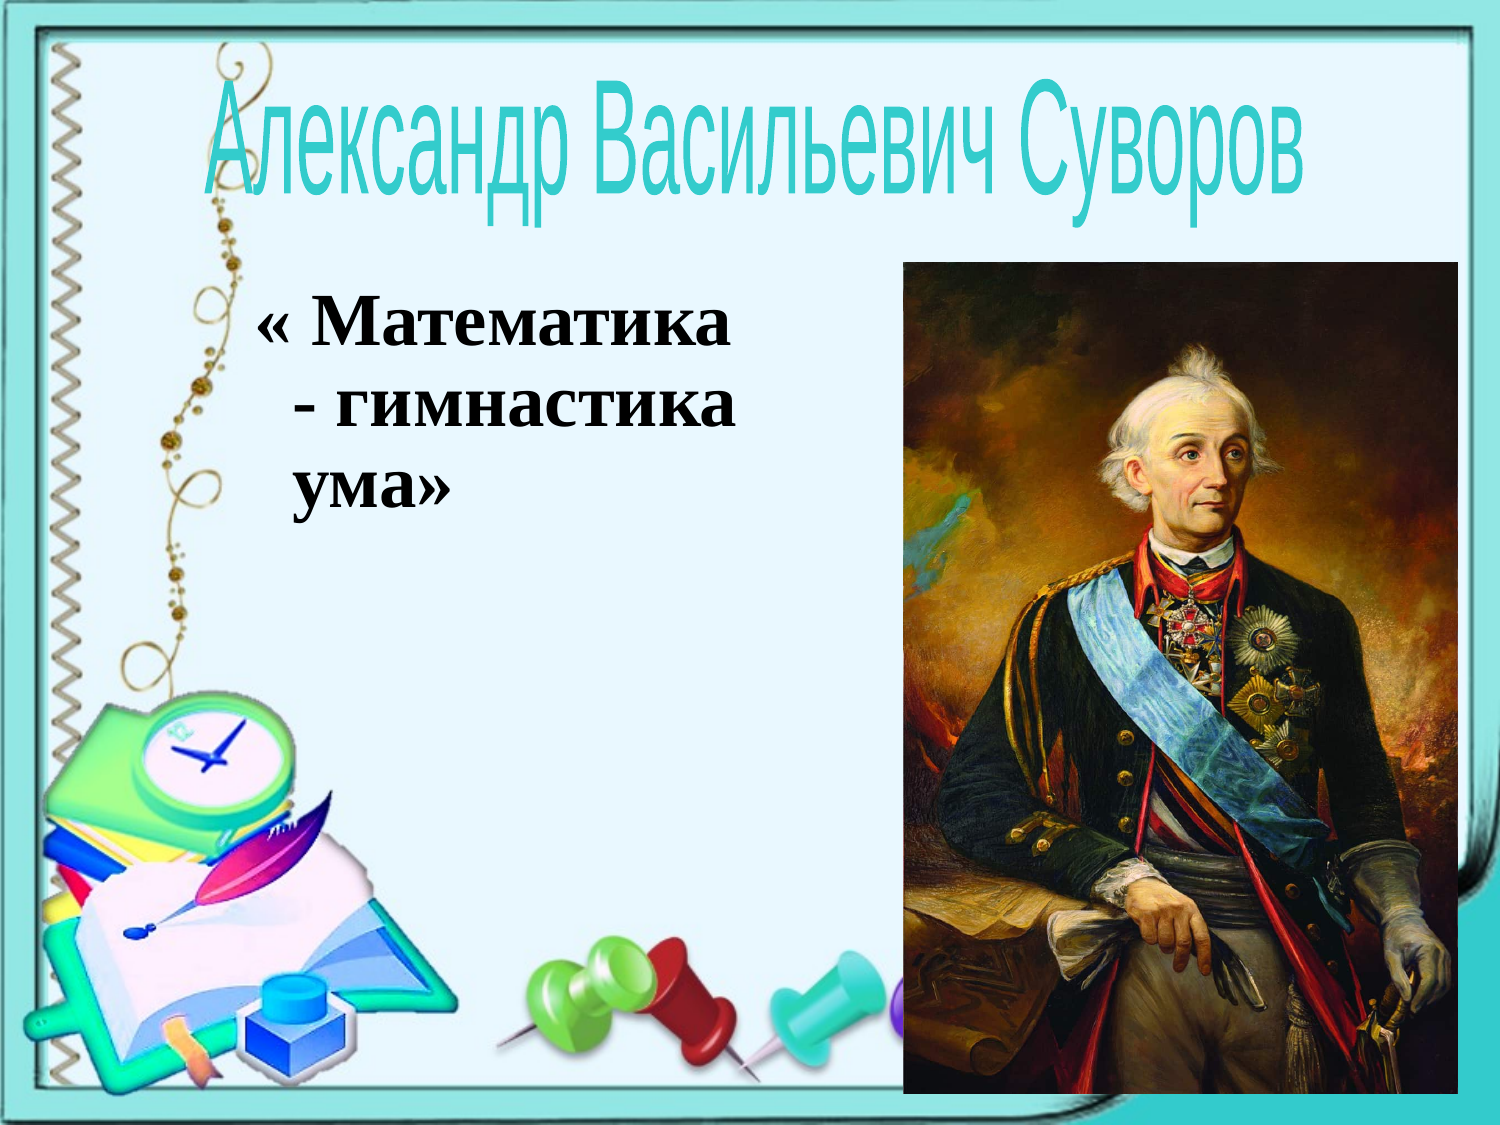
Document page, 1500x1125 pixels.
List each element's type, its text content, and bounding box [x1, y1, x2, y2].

picture [0, 0, 1500, 1125]
list « Математика - гимнастика ума» [239, 272, 760, 987]
